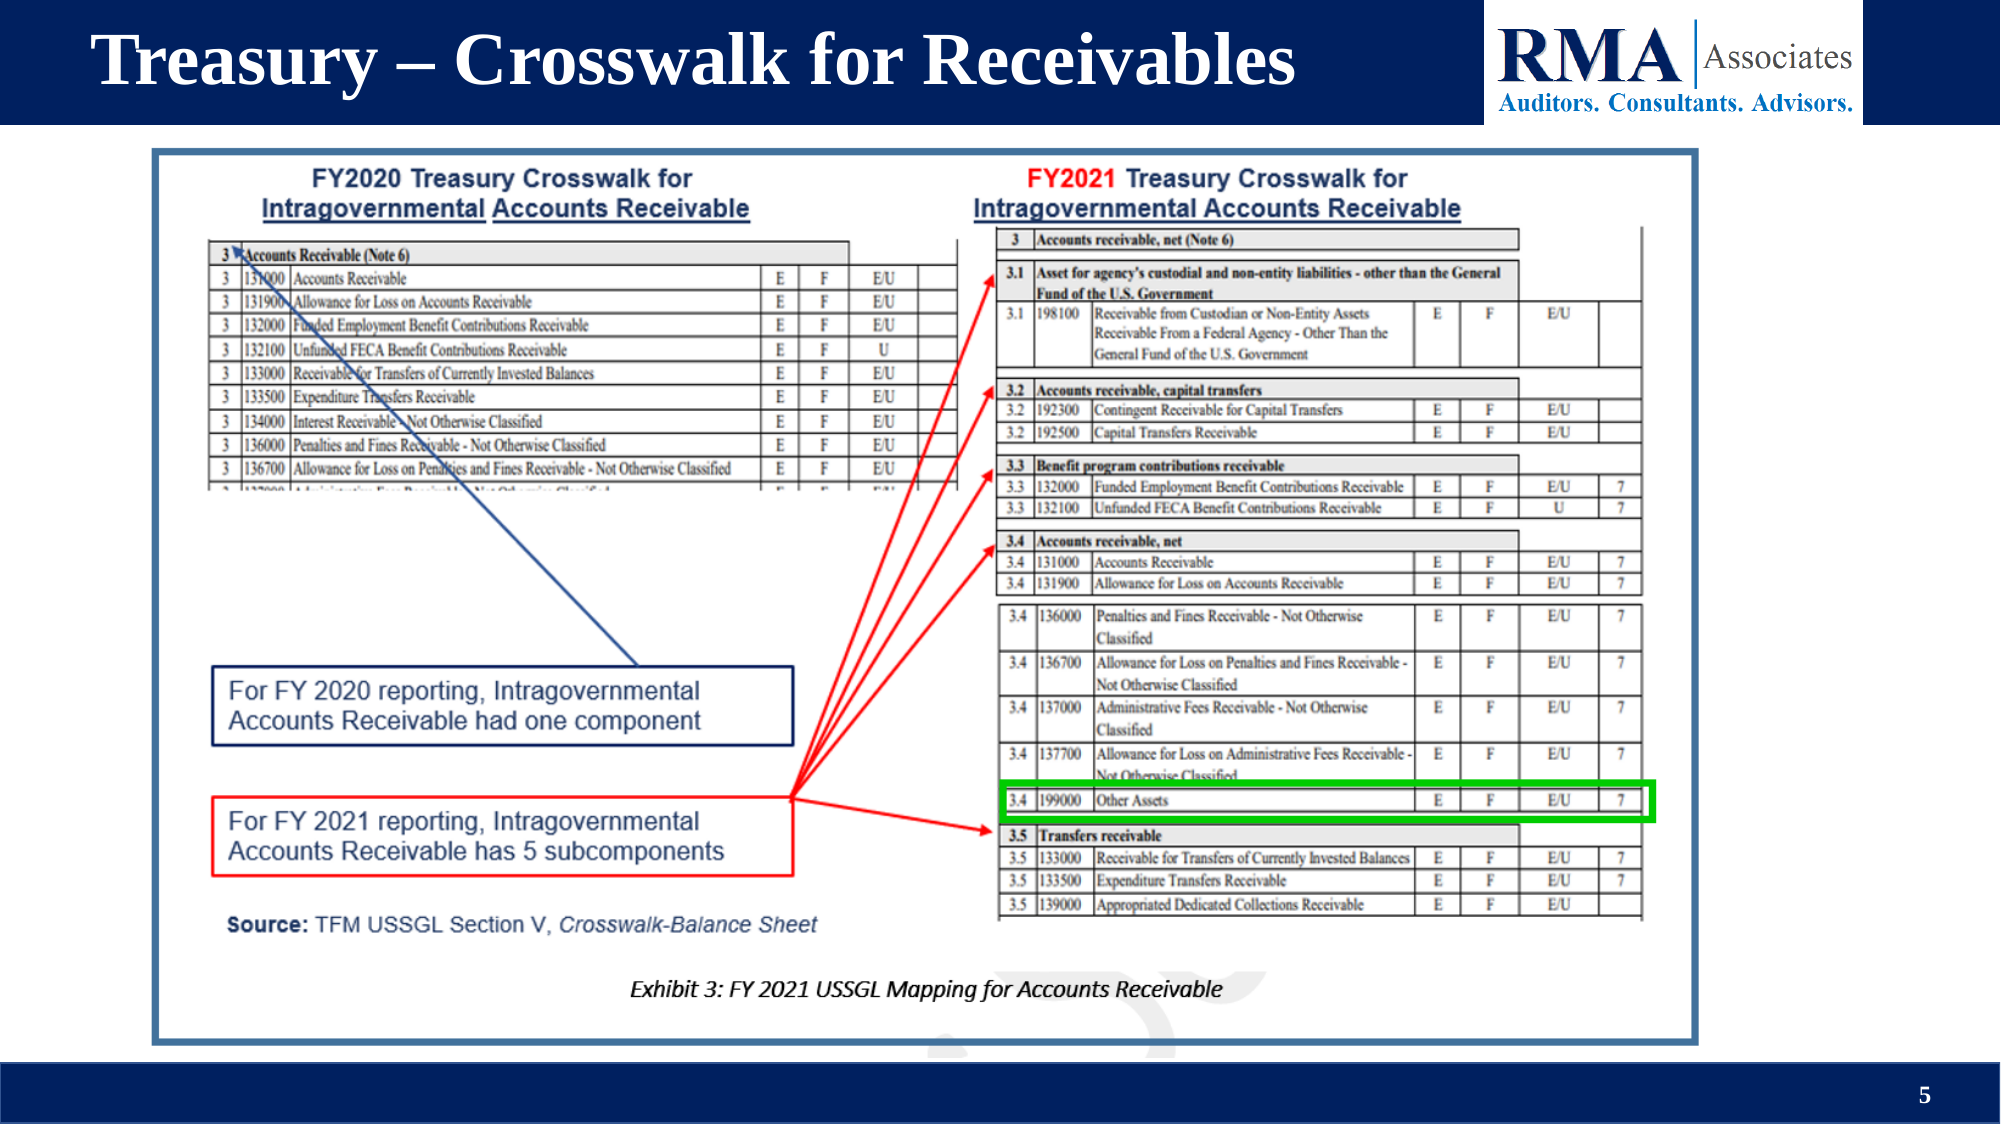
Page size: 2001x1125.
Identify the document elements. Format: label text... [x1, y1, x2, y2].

picture [136, 0, 1863, 1058]
title Treasury – Crosswalk for Receivables [0, 0, 1485, 124]
slide_number 5 [1850, 1063, 2000, 1124]
footer [150, 1063, 1850, 1124]
